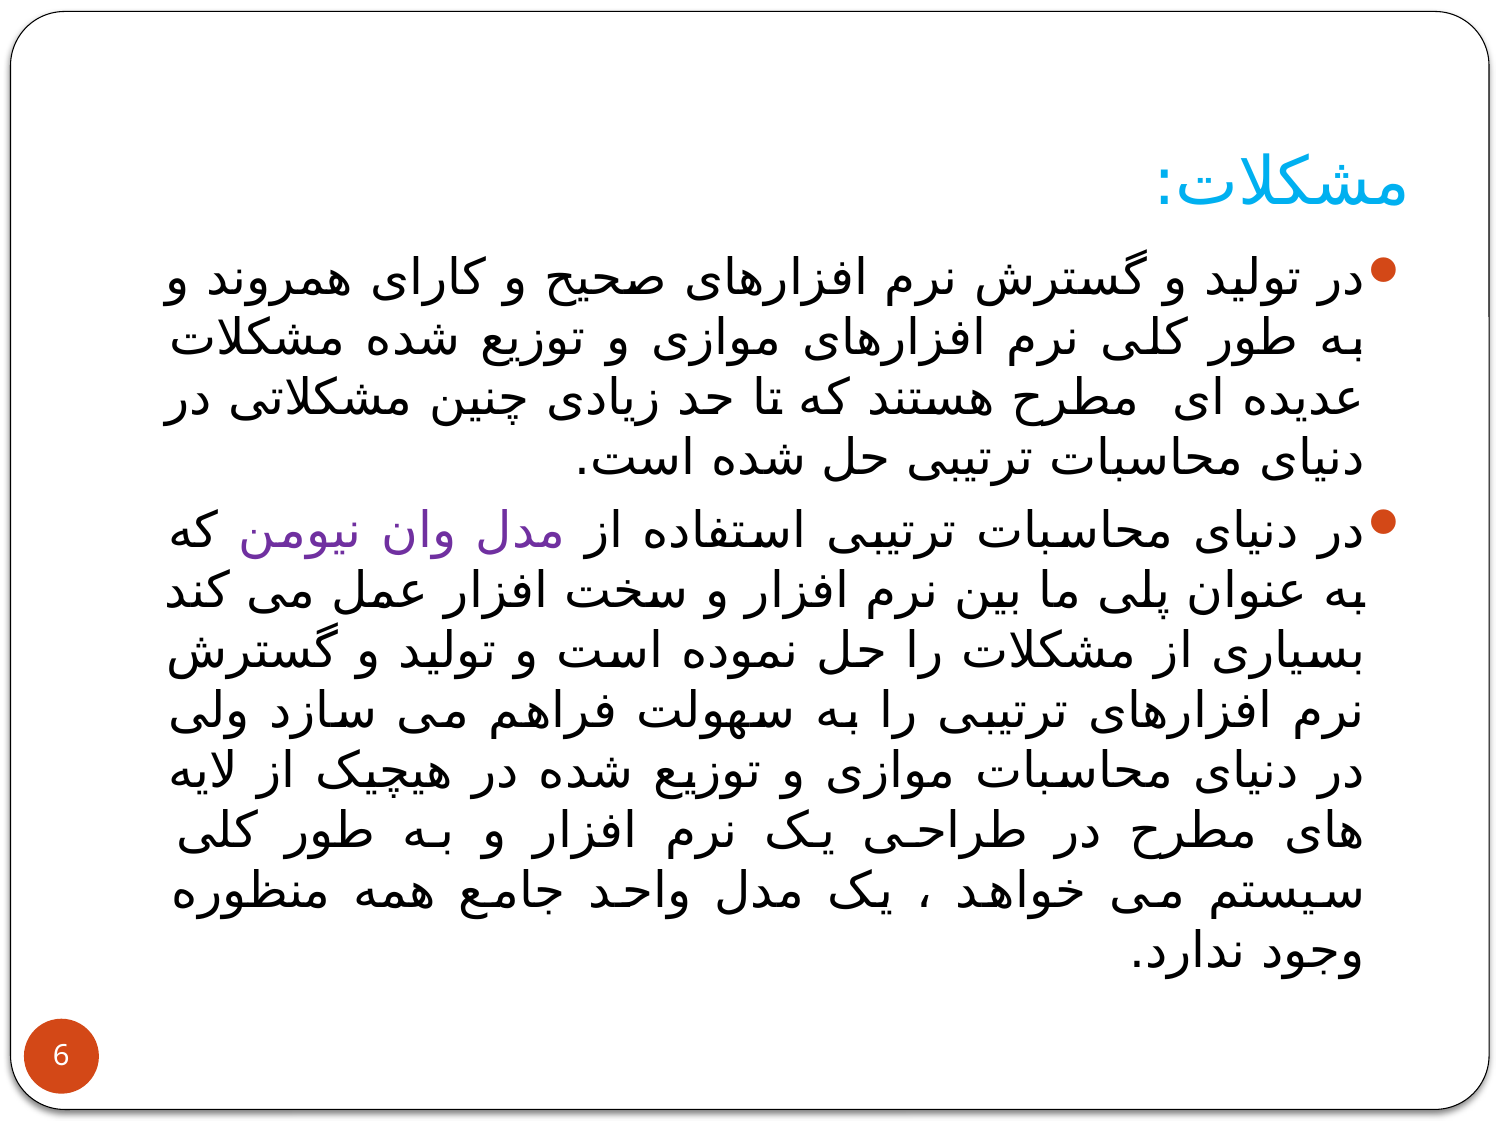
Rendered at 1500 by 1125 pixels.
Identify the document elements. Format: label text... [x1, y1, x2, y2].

title مشکلات: [150, 45, 1425, 233]
slide_number 6 [23, 1018, 99, 1094]
list در تولید و گسترش نرم افزارهای صحیح و کارای همروند و به طور کلی نرم افزارهای موازی و توزیع شده مشکلات عدیده ای مطرح هستند که تا حد زیادی چنین مشکلاتی در دنیای محاسبات ترتیبی حل شده است. در دنیای محاسبات ترتیبی استفاده از مدل وان نیومن که به عنوان پلی ما بین نرم افزار و سخت افزار عمل می کند بسیاری از مشکلات را حل نموده است و تولید و گسترش نرم افزارهای ترتیبی را به سهولت فراهم می سازد ولی در دنیای محاسبات موازی و توزیع شده در هیچیک از لایه های مطرح در طراحی یک نرم افزار و به طور کلی سیستم می خواهد ، یک مدل واحد جامع همه منظوره وجود ندارد. [150, 237, 1425, 988]
